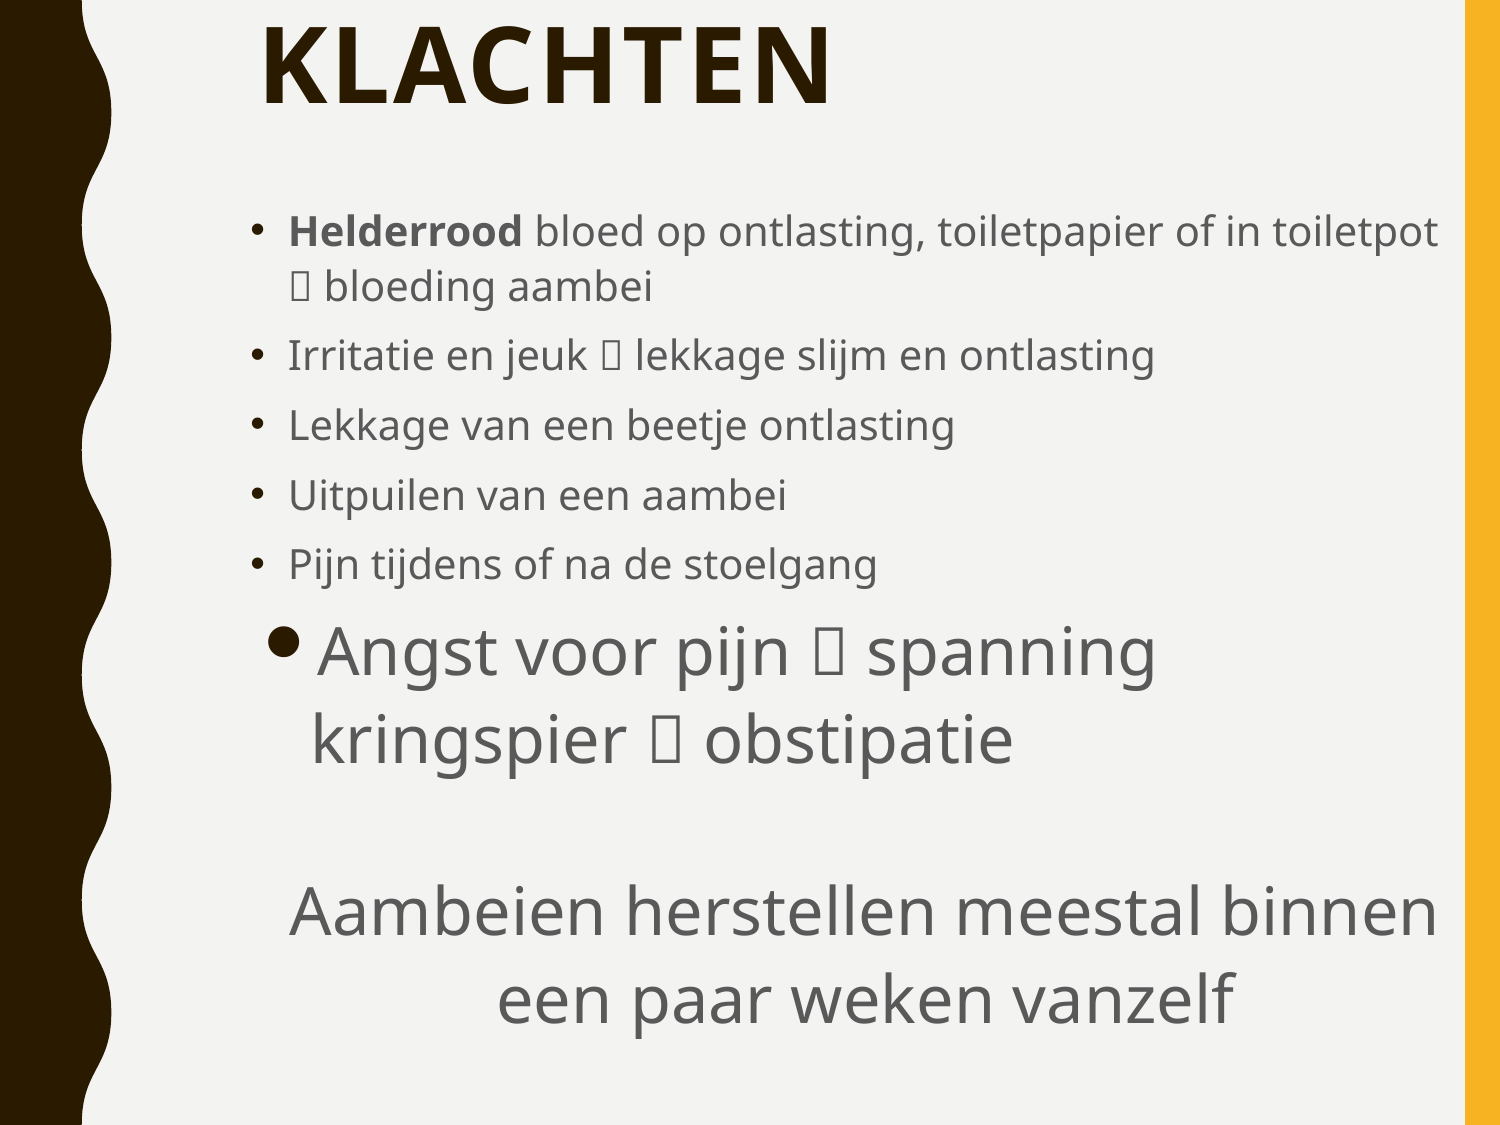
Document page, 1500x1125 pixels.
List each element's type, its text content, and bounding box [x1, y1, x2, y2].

list Helderrood bloed op ontlasting, toiletpapier of in toiletpot  bloeding aambei Irritatie en jeuk  lekkage slijm en ontlasting Lekkage van een beetje ontlasting Uitpuilen van een aambei Pijn tijdens of na de stoelgang Angst voor pijn  spanning kringspier  obstipatie Aambeien herstellen meestal binnen een paar weken vanzelf [235, 191, 1483, 1125]
title Klachten [242, 4, 1473, 191]
